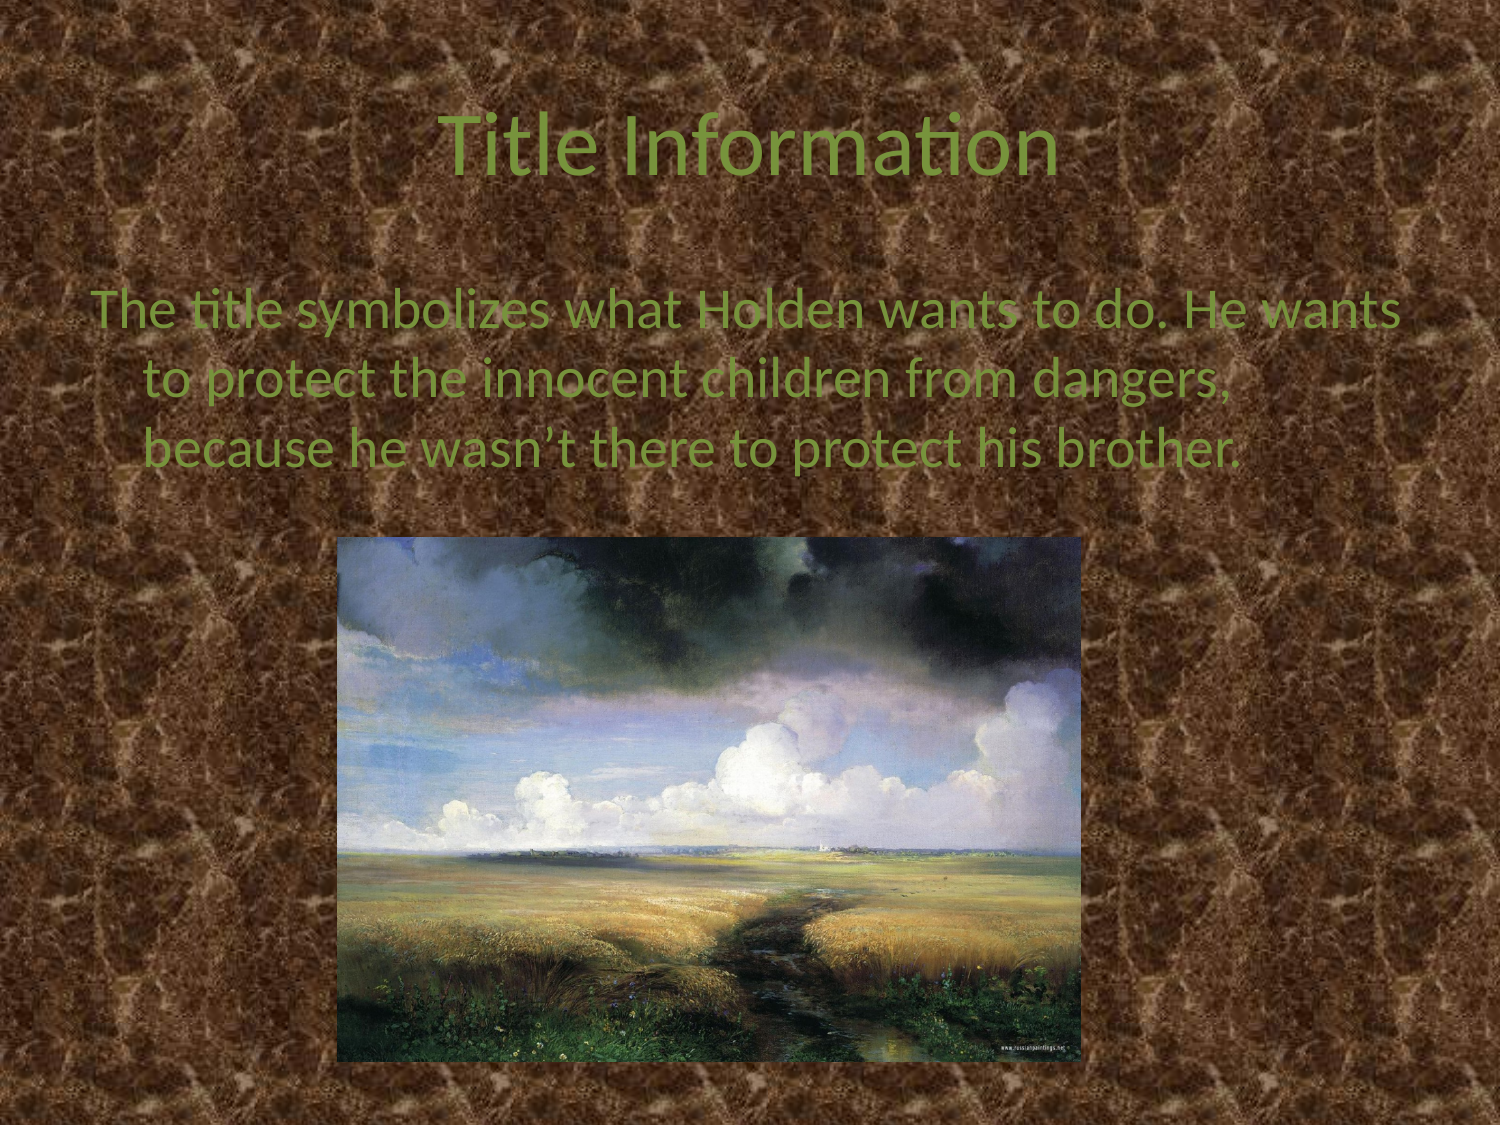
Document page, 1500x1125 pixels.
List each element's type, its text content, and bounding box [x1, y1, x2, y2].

picture [0, 0, 1500, 1125]
list The title symbolizes what Holden wants to do. He wants to protect the innocent children from dangers, because he wasn’t there to protect his brother. [74, 262, 1426, 1006]
title Title Information [74, 44, 1426, 233]
